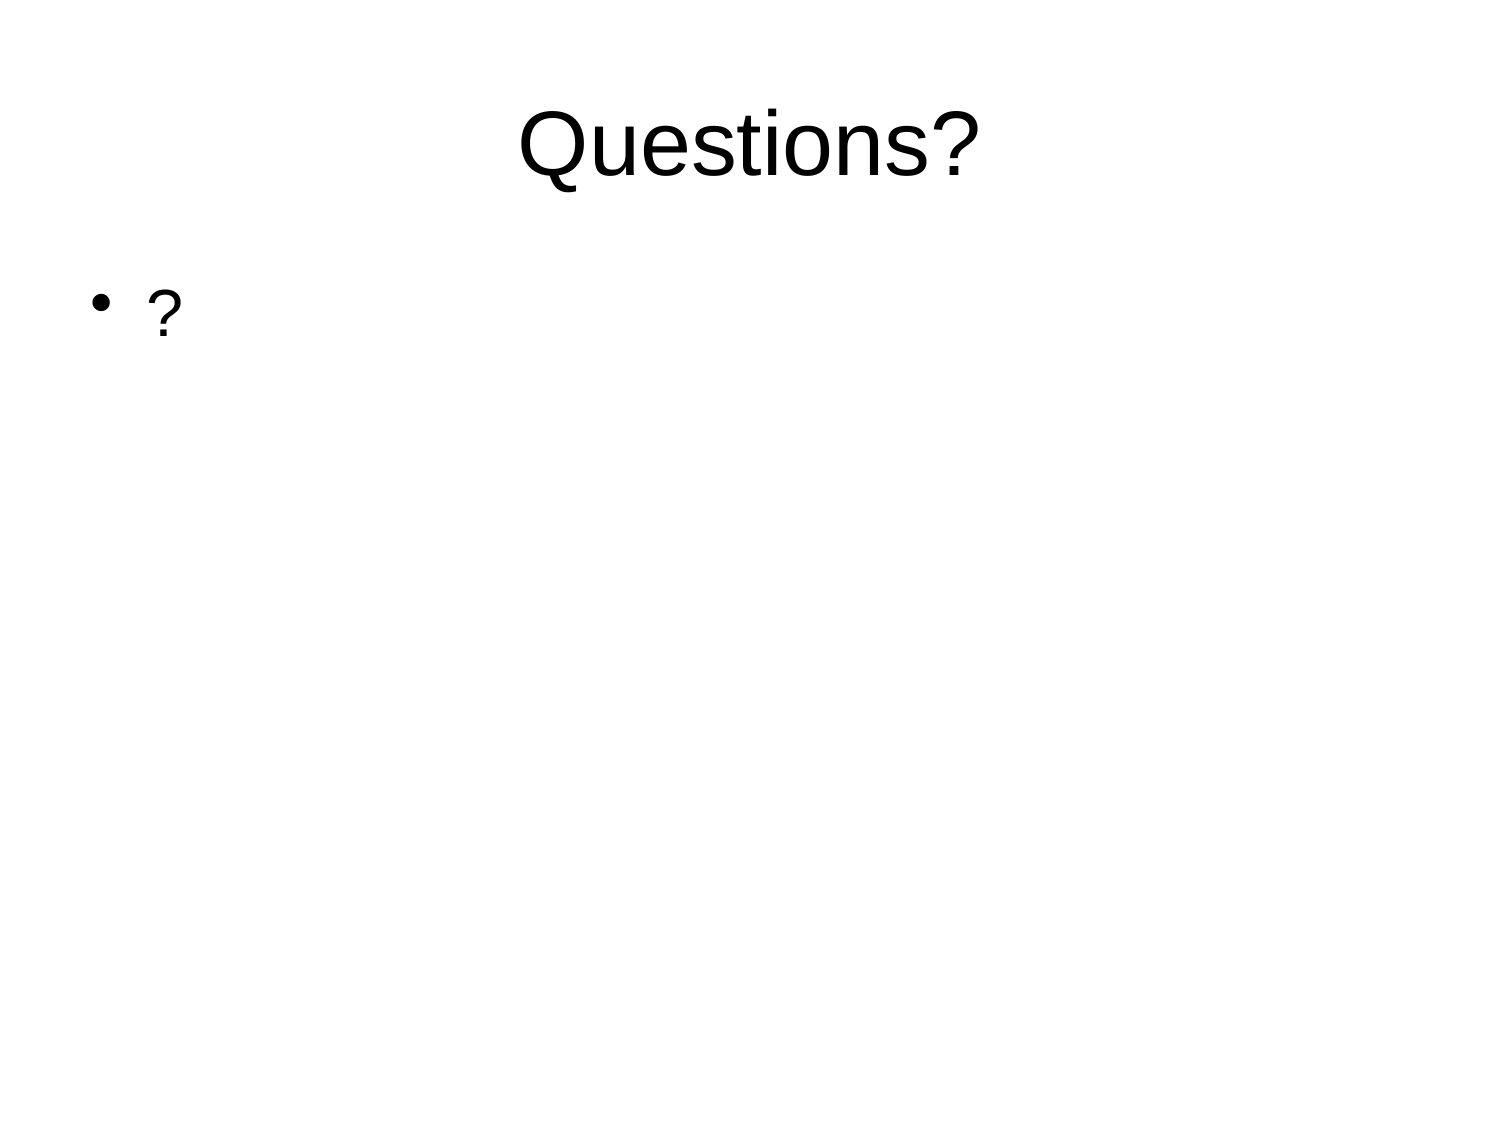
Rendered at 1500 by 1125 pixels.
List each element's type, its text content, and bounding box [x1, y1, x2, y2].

title Questions? [74, 44, 1426, 233]
list ? [74, 262, 1426, 1006]
